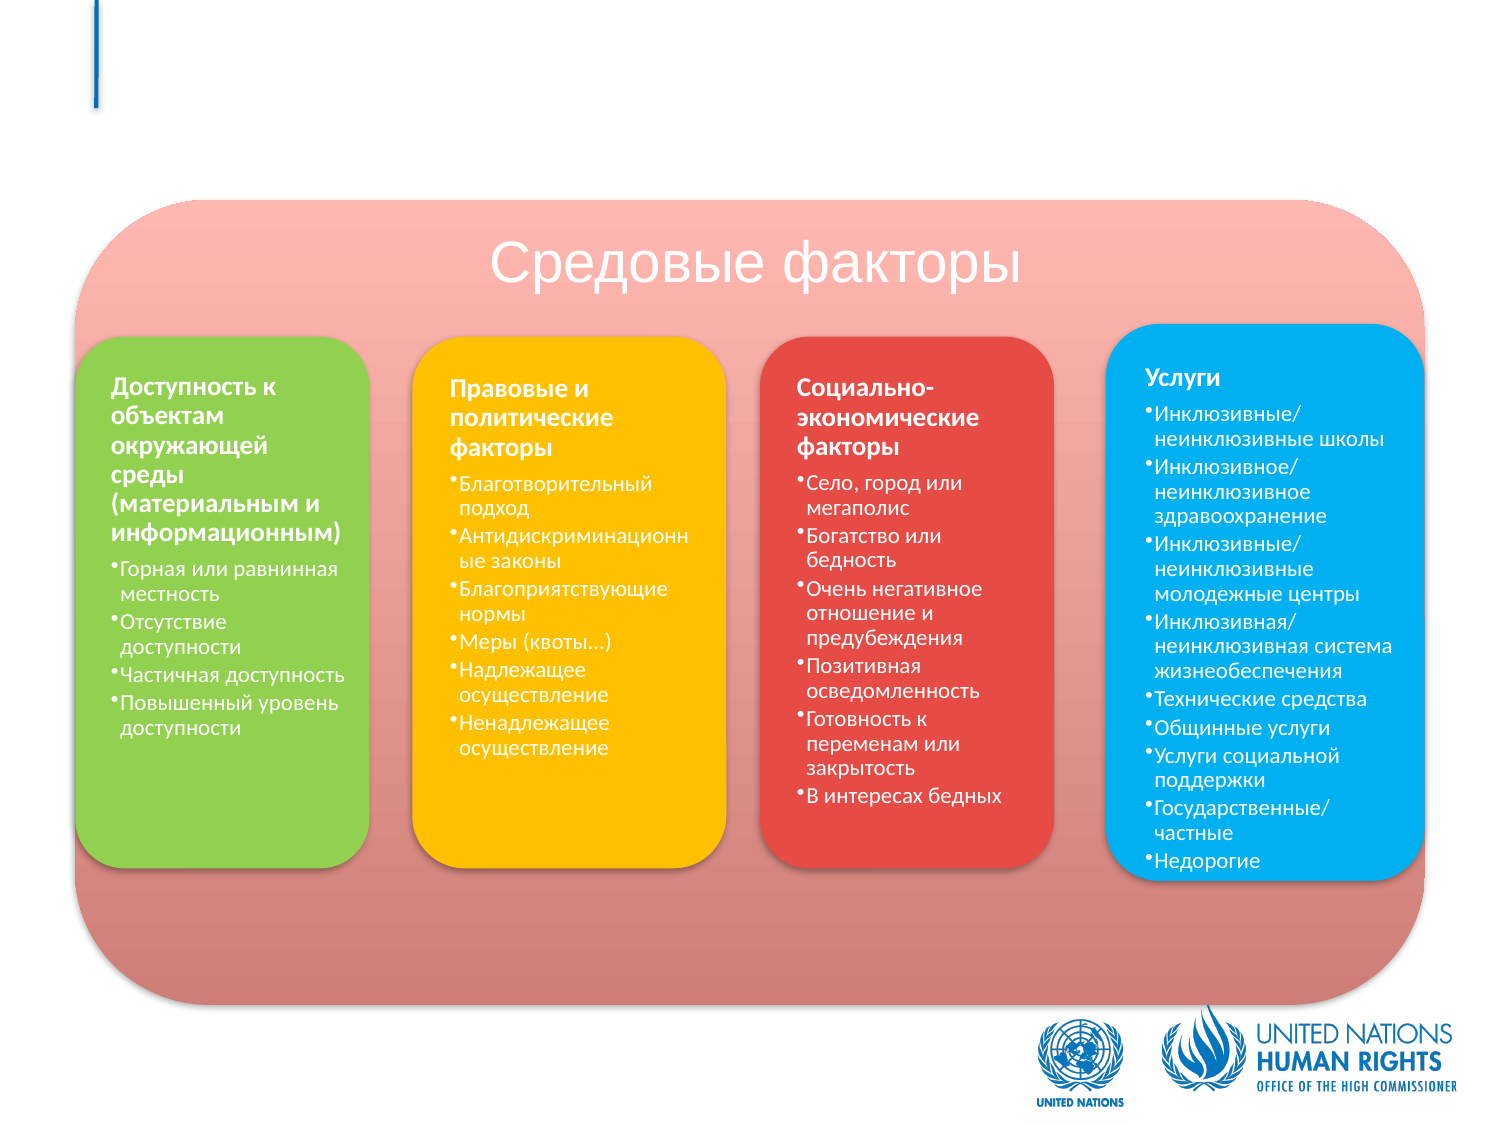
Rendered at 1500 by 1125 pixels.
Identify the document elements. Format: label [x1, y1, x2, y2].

list [74, 199, 1426, 1006]
picture [1037, 990, 1457, 1107]
